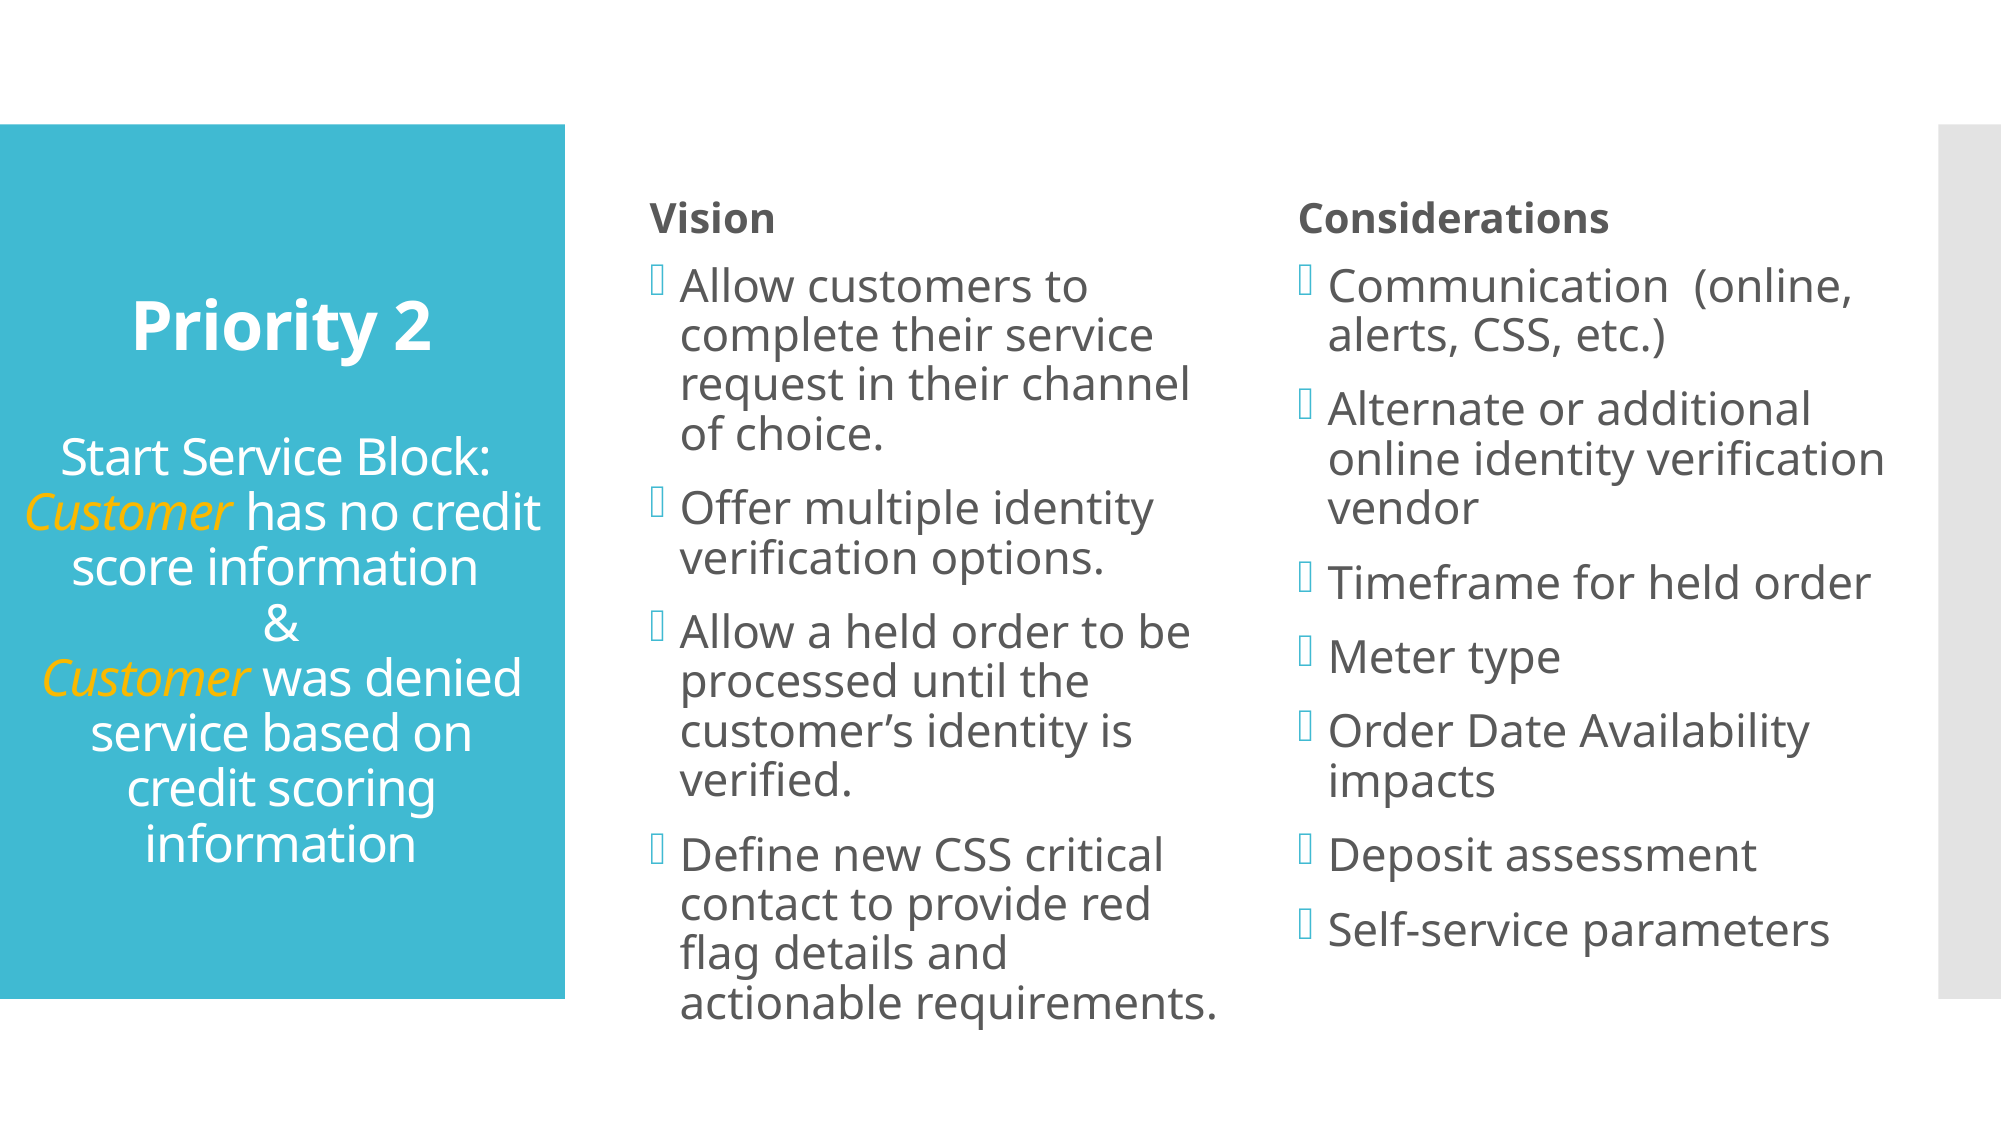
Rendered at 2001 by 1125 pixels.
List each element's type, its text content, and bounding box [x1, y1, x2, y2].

list Communication (online, alerts, CSS, etc.) Alternate or additional online identity verification vendor Timeframe for held order Meter type Order Date Availability impacts Deposit assessment Self-service parameters [1282, 254, 1918, 1002]
list Considerations [1282, 117, 1853, 251]
list Vision [634, 118, 1205, 251]
list Allow customers to complete their service request in their channel of choice. Offer multiple identity verification options. Allow a held order to be processed until the customer’s identity is verified. Define new CSS critical contact to provide red flag details and actionable requirements. [634, 254, 1251, 1002]
text_box Priority 2 Start Service Block: Customer has no credit score information & Customer was denied service based on credit scoring information [6, 272, 558, 1003]
